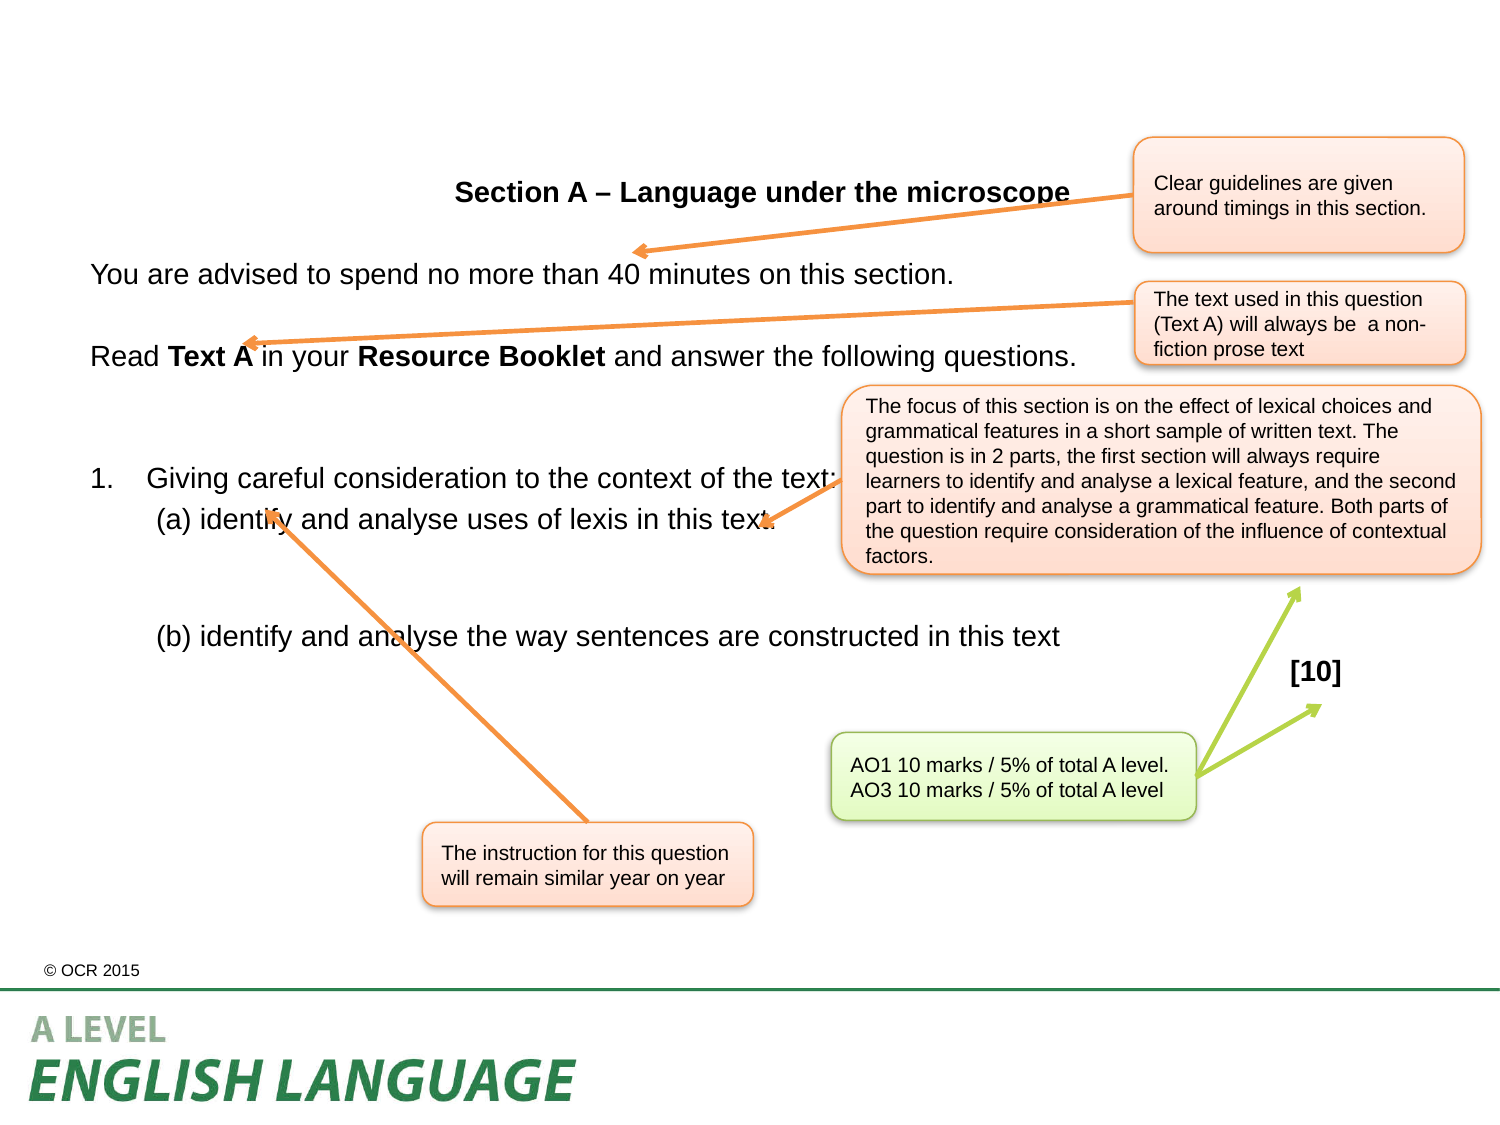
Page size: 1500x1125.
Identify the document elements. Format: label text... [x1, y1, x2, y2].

text_box AO1 10 marks / 5% of total A level. AO3 10 marks / 5% of total A level [830, 731, 1198, 822]
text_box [264, 509, 589, 823]
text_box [631, 194, 1134, 253]
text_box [1195, 703, 1323, 778]
text_box The instruction for this question will remain similar year on year [421, 821, 755, 908]
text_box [241, 301, 1134, 344]
text_box The focus of this section is on the effect of lexical choices and grammatical features in a short sample of written text. The question is in 2 parts, the first section will always require learners to identify and analyse a lexical feature, and the second part to identify and analyse a grammatical feature. Both parts of the question require consideration of the influence of contextual factors. [840, 384, 1483, 576]
text_box The text used in this question (Text A) will always be a non-fiction prose text [1134, 280, 1467, 366]
list Section A – Language under the microscope You are advised to spend no more than 40 minutes on this section. Read Text A in your Resource Booklet and answer the following questions. Giving careful consideration to the context of the text: (a) identify and analyse uses of lexis in this text. [10] (b) identify and analyse the way sentences are constructed in this text [10] [75, 42, 1459, 1005]
picture [0, 988, 1500, 1125]
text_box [757, 479, 842, 528]
text_box Clear guidelines are given around timings in this section. [1132, 136, 1466, 254]
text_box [1196, 585, 1301, 702]
